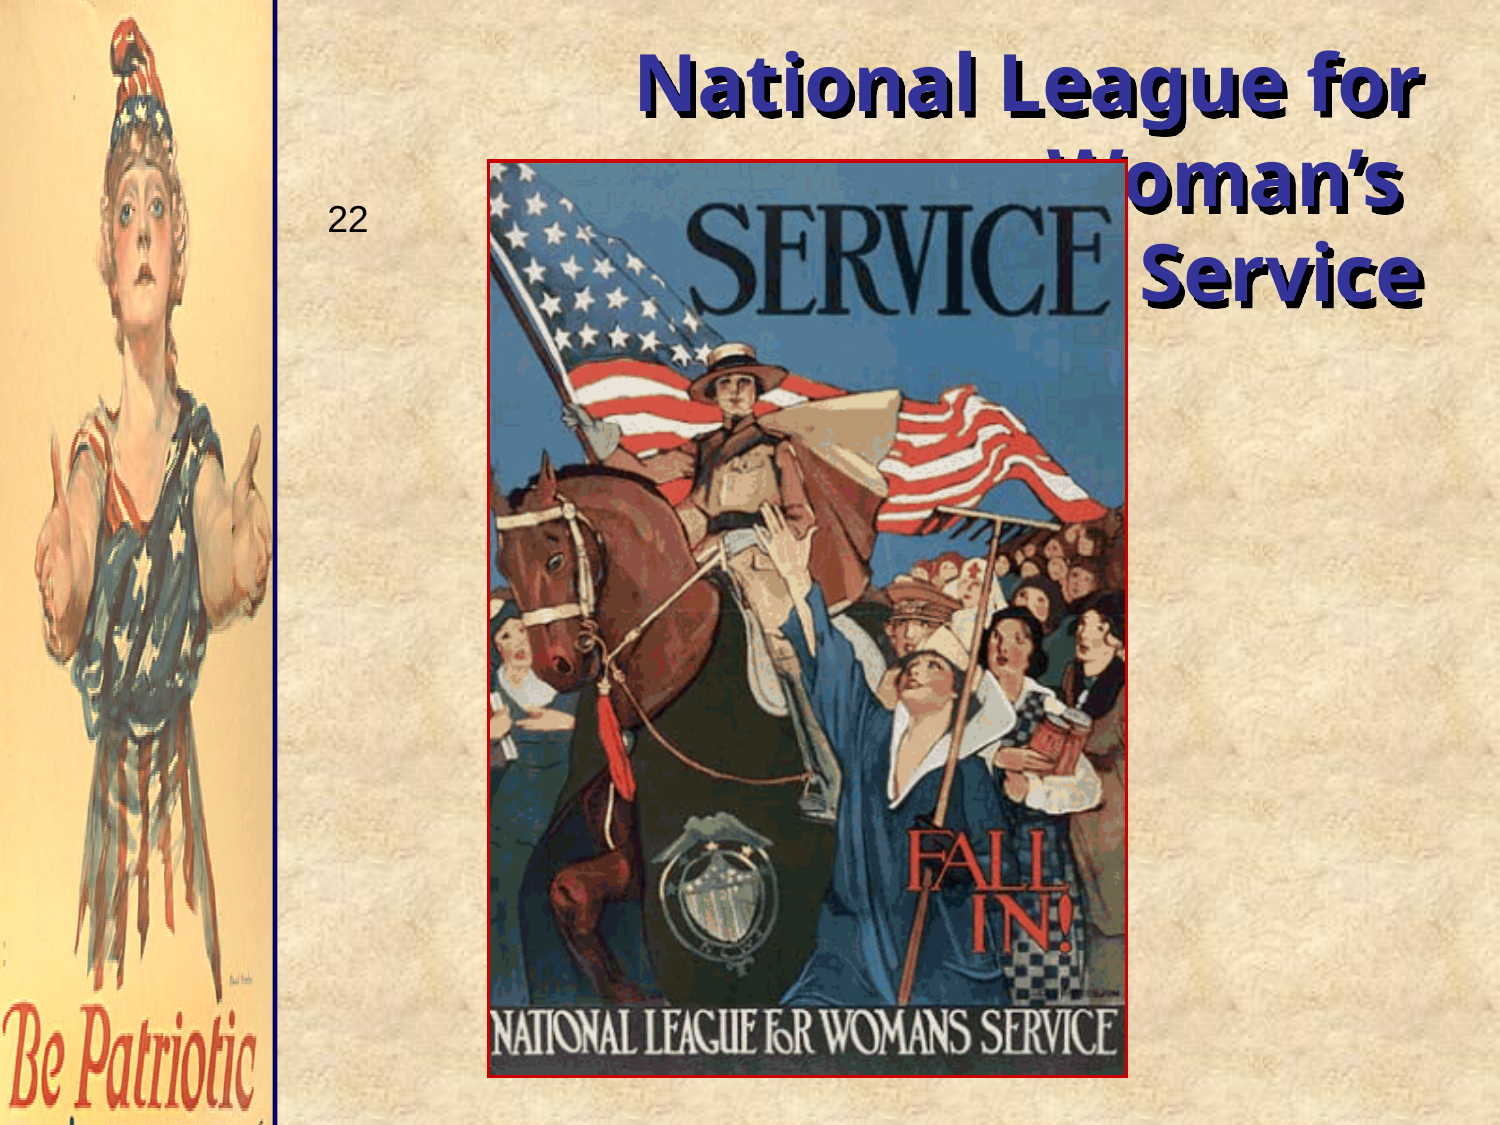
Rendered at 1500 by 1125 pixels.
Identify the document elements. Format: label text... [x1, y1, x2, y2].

title National League for Woman’s Service [300, 24, 1438, 238]
text_box 22 [312, 187, 425, 248]
picture [278, 0, 1500, 1125]
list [490, 162, 1126, 1076]
picture [0, 0, 272, 1125]
